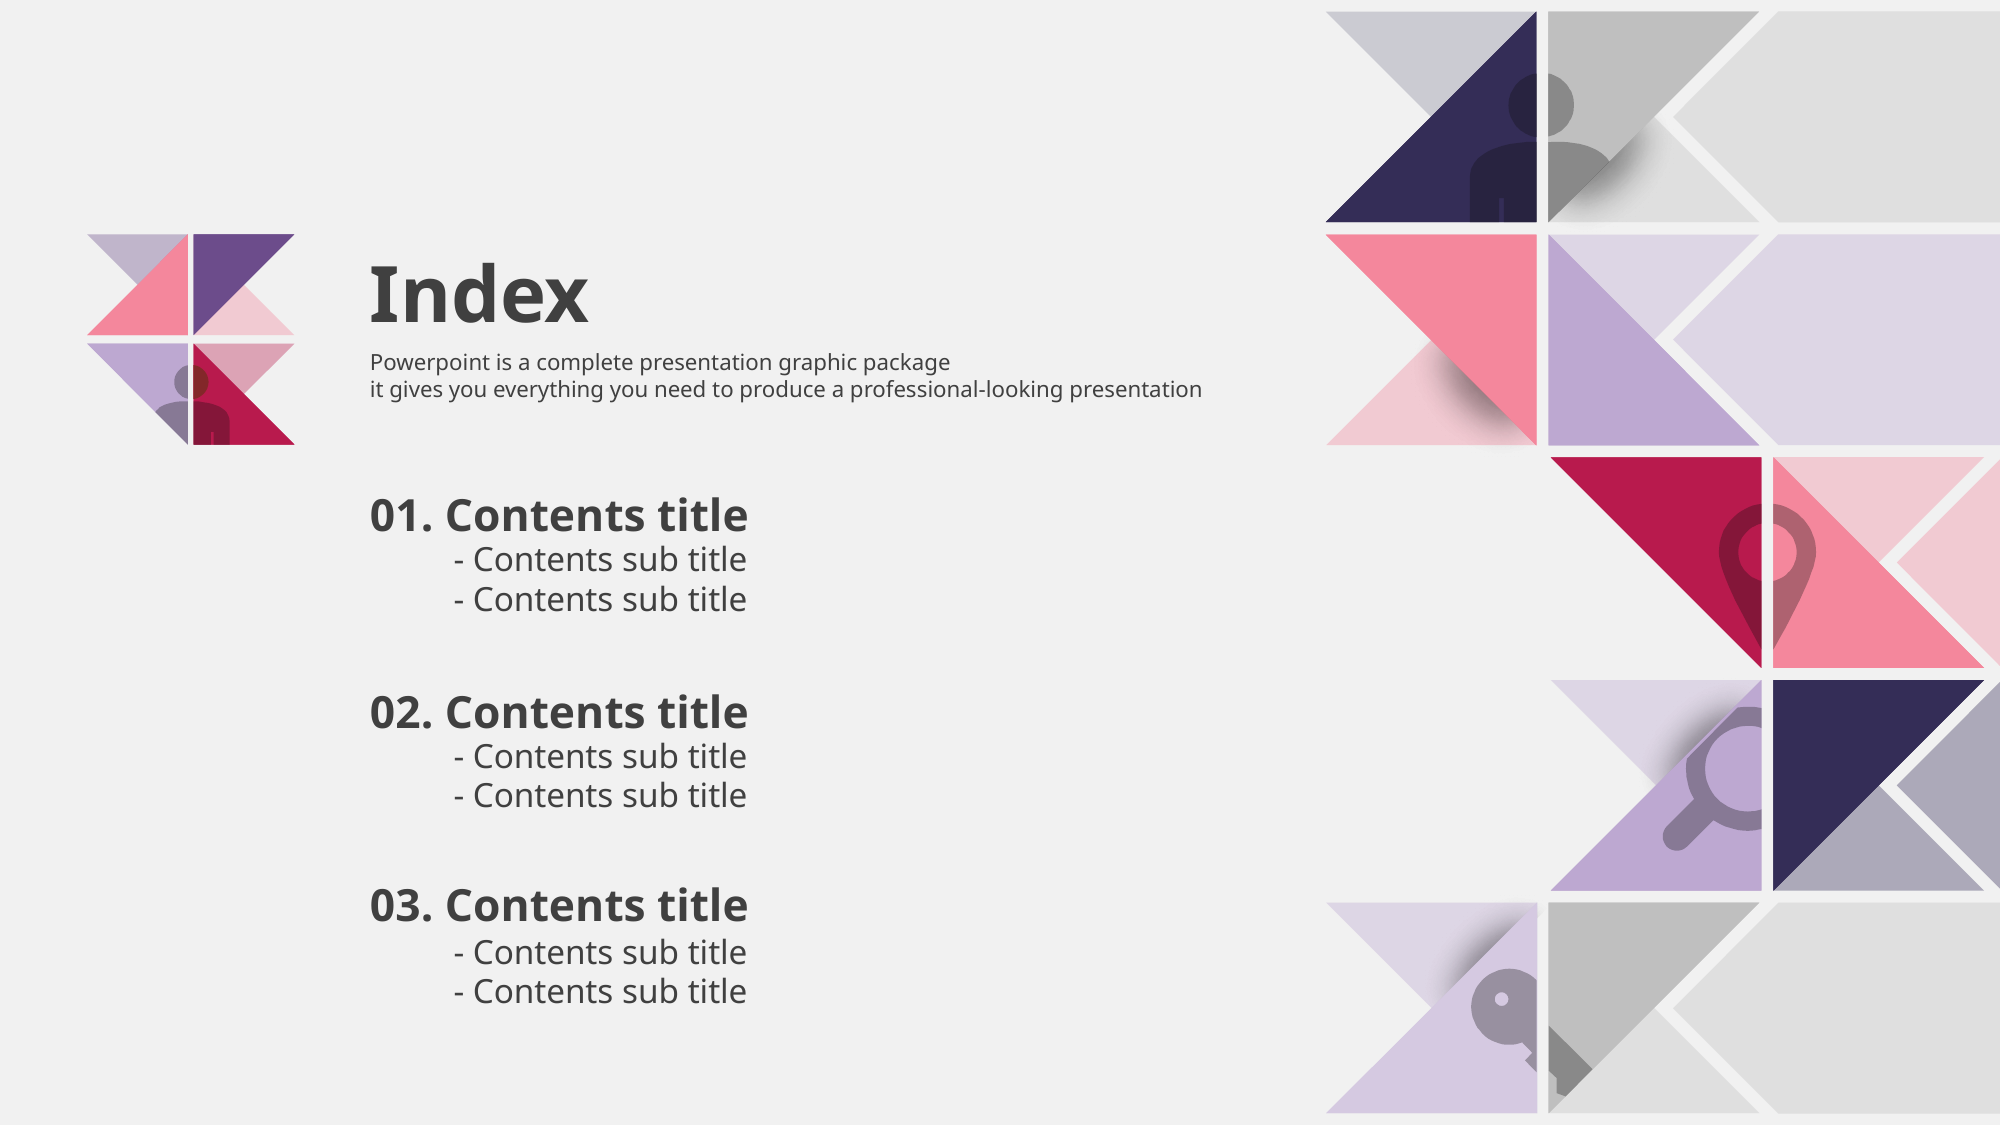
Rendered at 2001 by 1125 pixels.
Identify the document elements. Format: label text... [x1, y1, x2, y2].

picture [1369, 327, 1548, 503]
list - Contents sub title [453, 774, 1309, 810]
list Index [369, 244, 1309, 344]
list - Contents sub title [453, 578, 1309, 614]
list - Contents sub title [453, 931, 1309, 967]
list - Contents sub title [453, 734, 1309, 771]
list - Contents sub title [453, 538, 1309, 574]
list - Contents sub title [453, 970, 1309, 1006]
list 01. Contents title [369, 487, 1309, 529]
text_box Powerpoint is a complete presentation graphic package it gives you everything you need to produce a professional-looking presentation [369, 348, 1355, 402]
picture [1599, 637, 1772, 802]
list 02. Contents title [369, 683, 1309, 726]
list 03. Contents title [369, 877, 1309, 920]
picture [1538, 104, 1716, 279]
picture [1385, 851, 1558, 1016]
